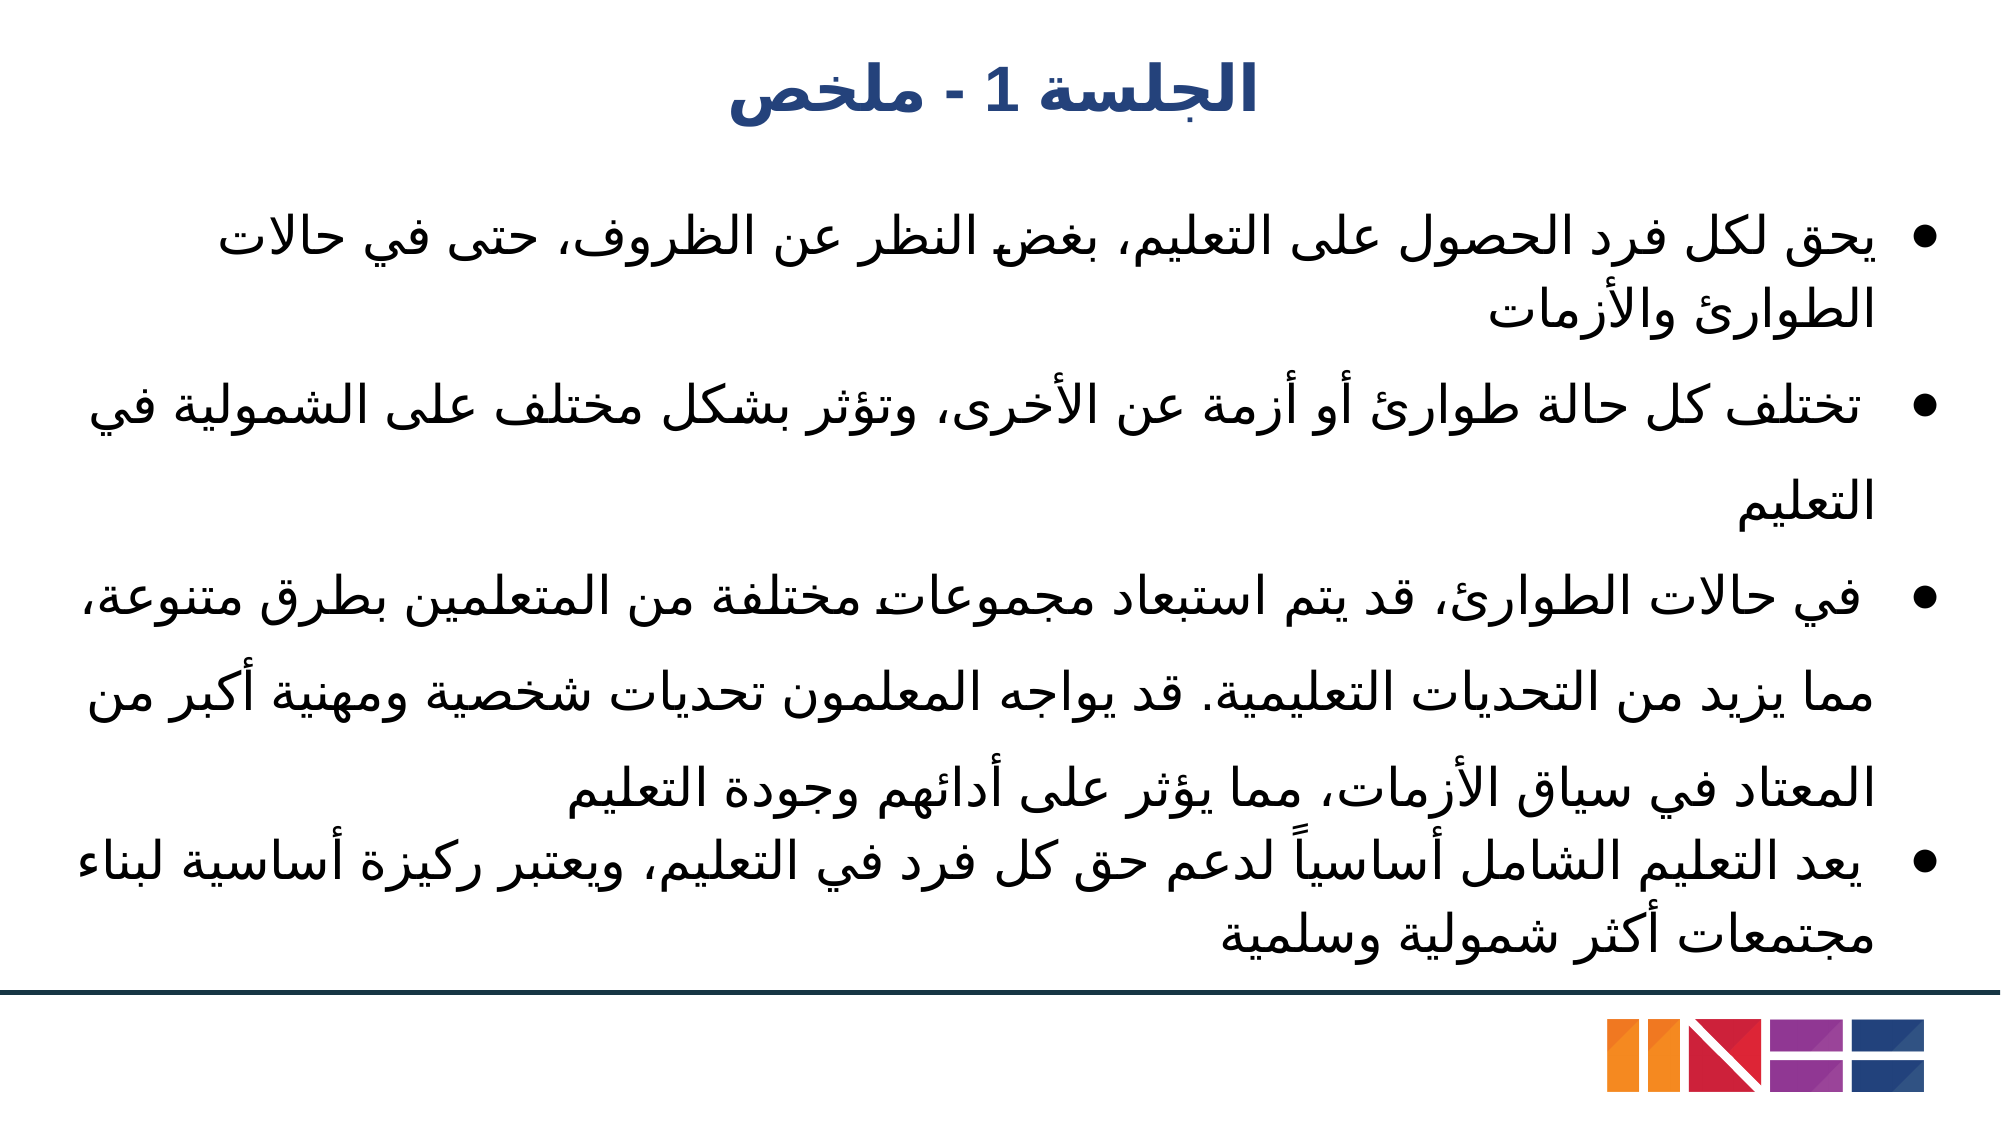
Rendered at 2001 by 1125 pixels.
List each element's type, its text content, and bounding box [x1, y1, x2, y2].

title الجلسة 1 - ملخص [31, 28, 1957, 145]
picture [1607, 1019, 1924, 1092]
text_box [575, 160, 1980, 1017]
list يحق لكل فرد الحصول على التعليم، بغض النظر عن الظروف، حتى في حالات الطوارئ والأزمات تختلف كل حالة طوارئ أو أزمة عن الأخرى، وتؤثر بشكل مختلف على الشمولية في التعليم في حالات الطوارئ، قد يتم استبعاد مجموعات مختلفة من المتعلمين بطرق متنوعة، مما يزيد من التحديات التعليمية. قد يواجه المعلمون تحديات شخصية ومهنية أكبر من المعتاد في سياق الأزمات، مما يؤثر على أدائهم وجودة التعليم يعد التعليم الشامل أساسياً لدعم حق كل فرد في التعليم، ويعتبر ركيزة أساسية لبناء مجتمعات أكثر شمولية وسلمية [31, 172, 1971, 985]
